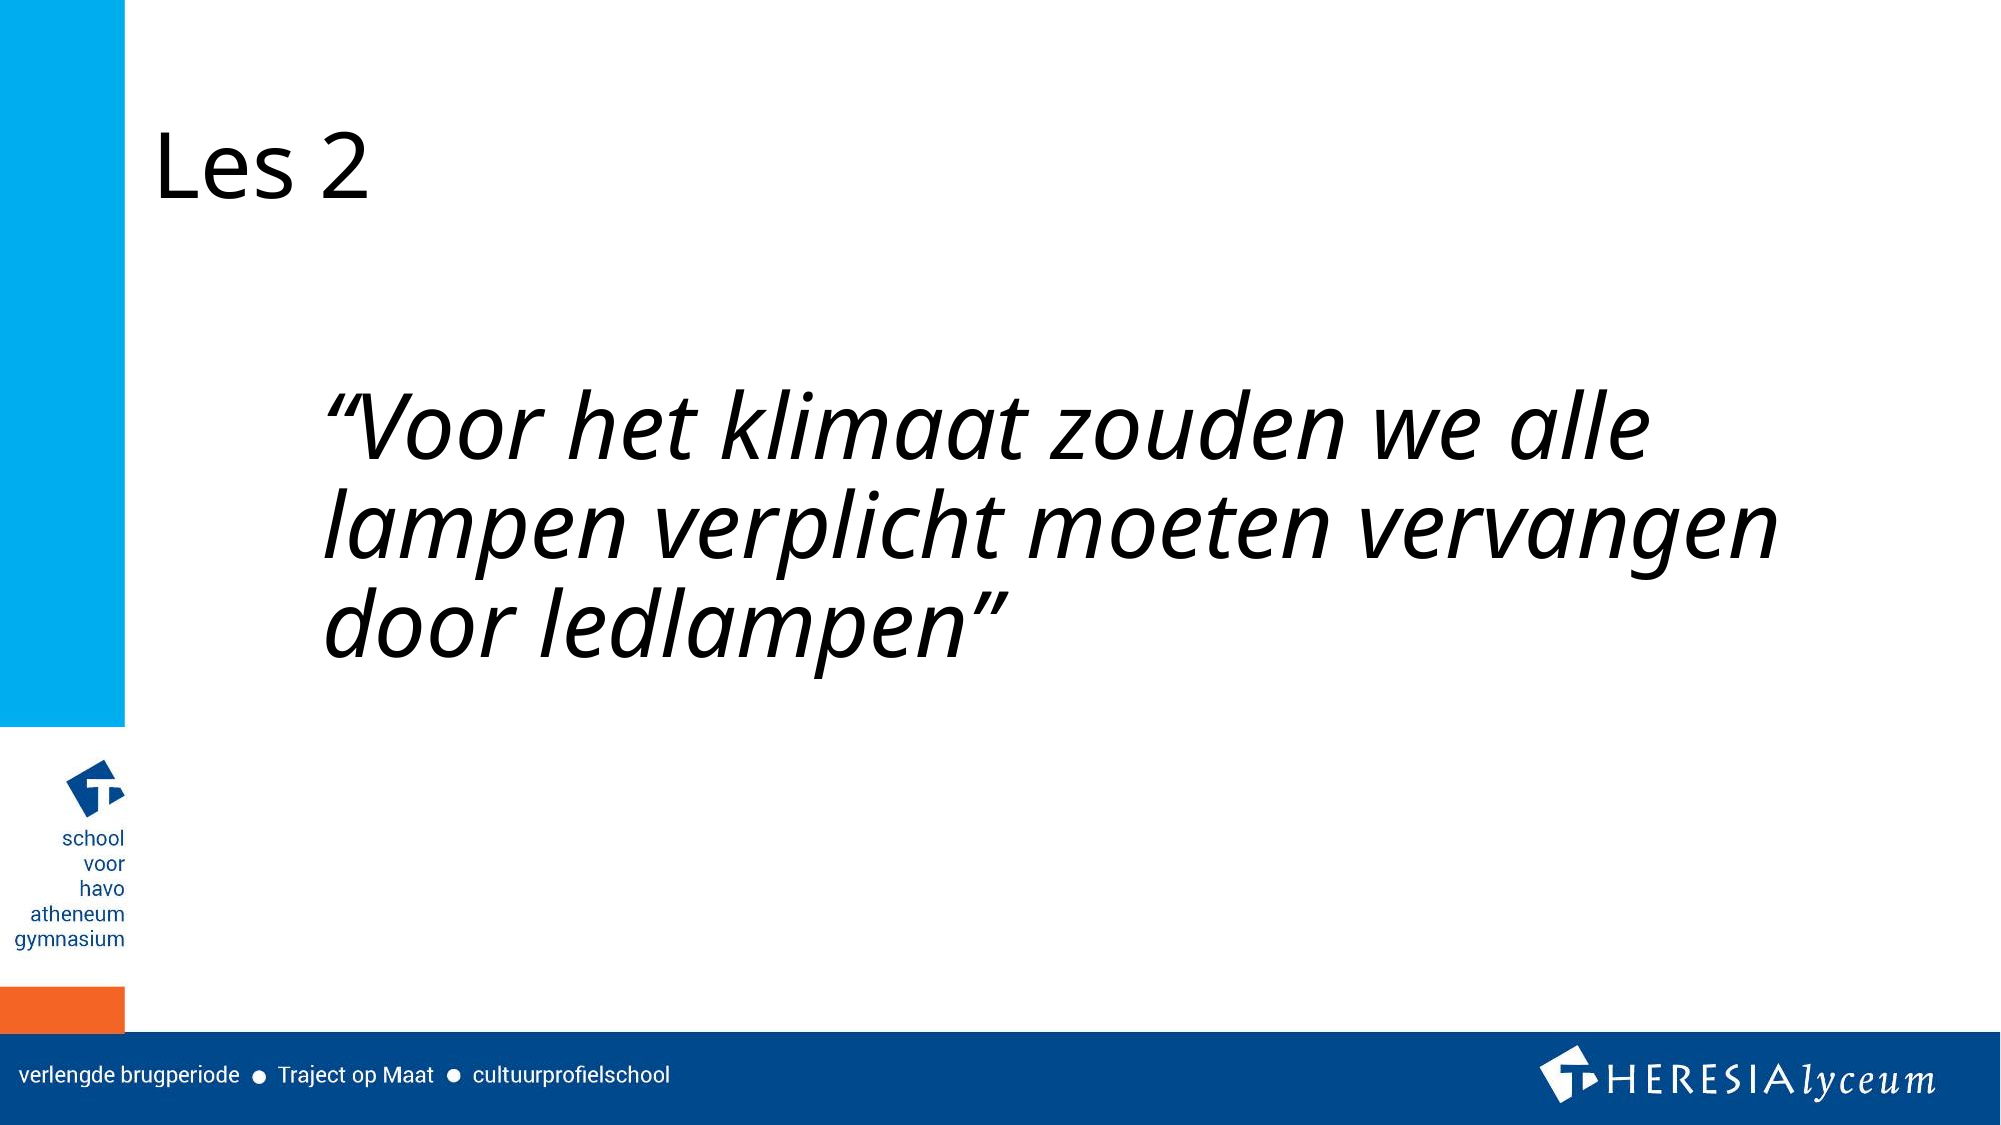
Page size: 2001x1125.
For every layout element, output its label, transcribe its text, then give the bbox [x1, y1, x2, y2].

text_box “Voor het klimaat zouden we alle lampen verplicht moeten vervangen door ledlampen” [307, 333, 1808, 725]
title Les 2 [137, 59, 1863, 278]
picture [0, 0, 2001, 1125]
